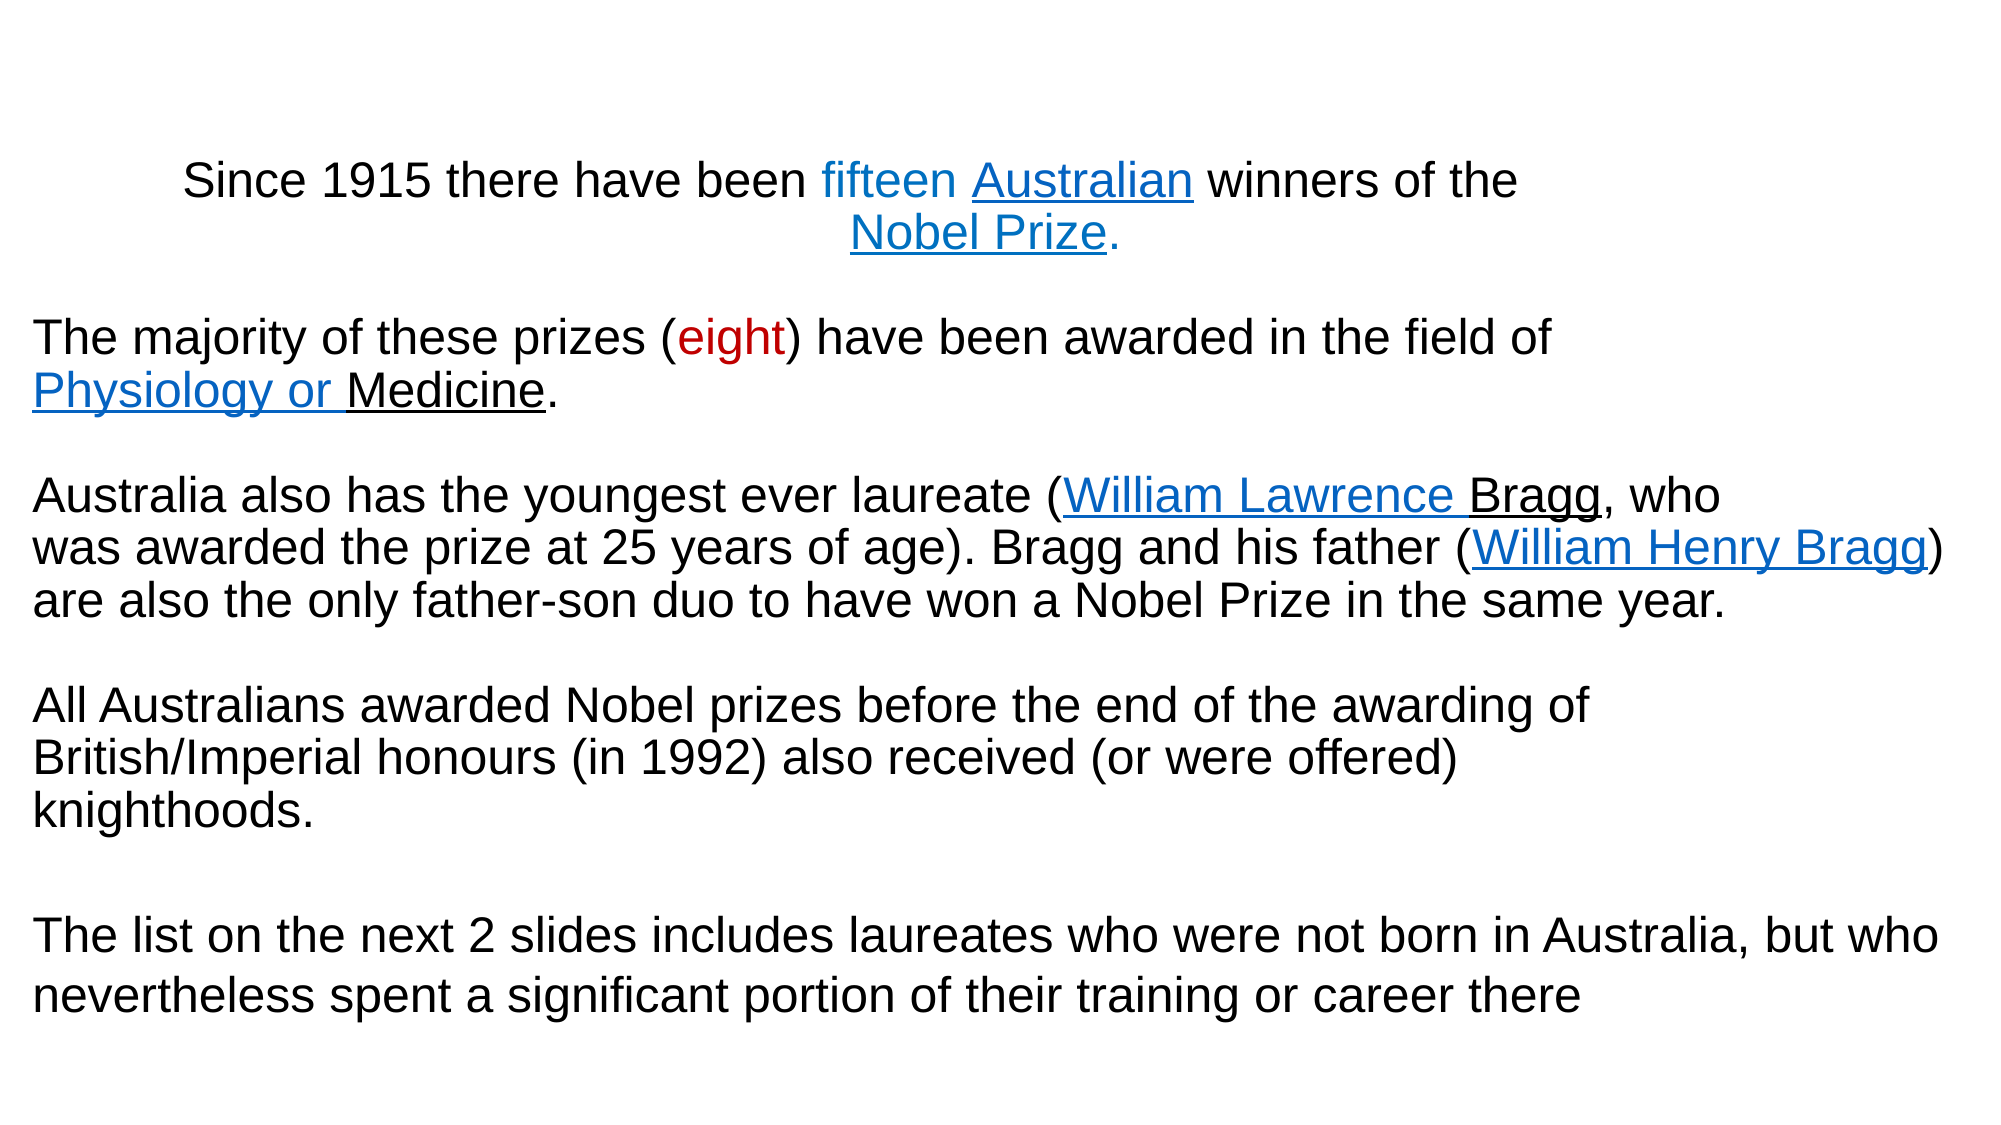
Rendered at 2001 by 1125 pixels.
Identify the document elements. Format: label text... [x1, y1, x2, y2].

text_box Since 1915 there have been fifteen Australian winners of the Nobel Prize. The majority of these prizes (eight) have been awarded in the field of Physiology or Medicine. Australia also has the youngest ever laureate (William Lawrence Bragg, who was awarded the prize at 25 years of age). Bragg and his father (William Henry Bragg) are also the only father-son duo to have won a Nobel Prize in the same year. All Australians awarded Nobel prizes before the end of the awarding of British/Imperial honours (in 1992) also received (or were offered) knighthoods. The list on the next 2 slides includes laureates who were not born in Australia, but who nevertheless spent a significant portion of their training or career there [17, 12, 1968, 1030]
